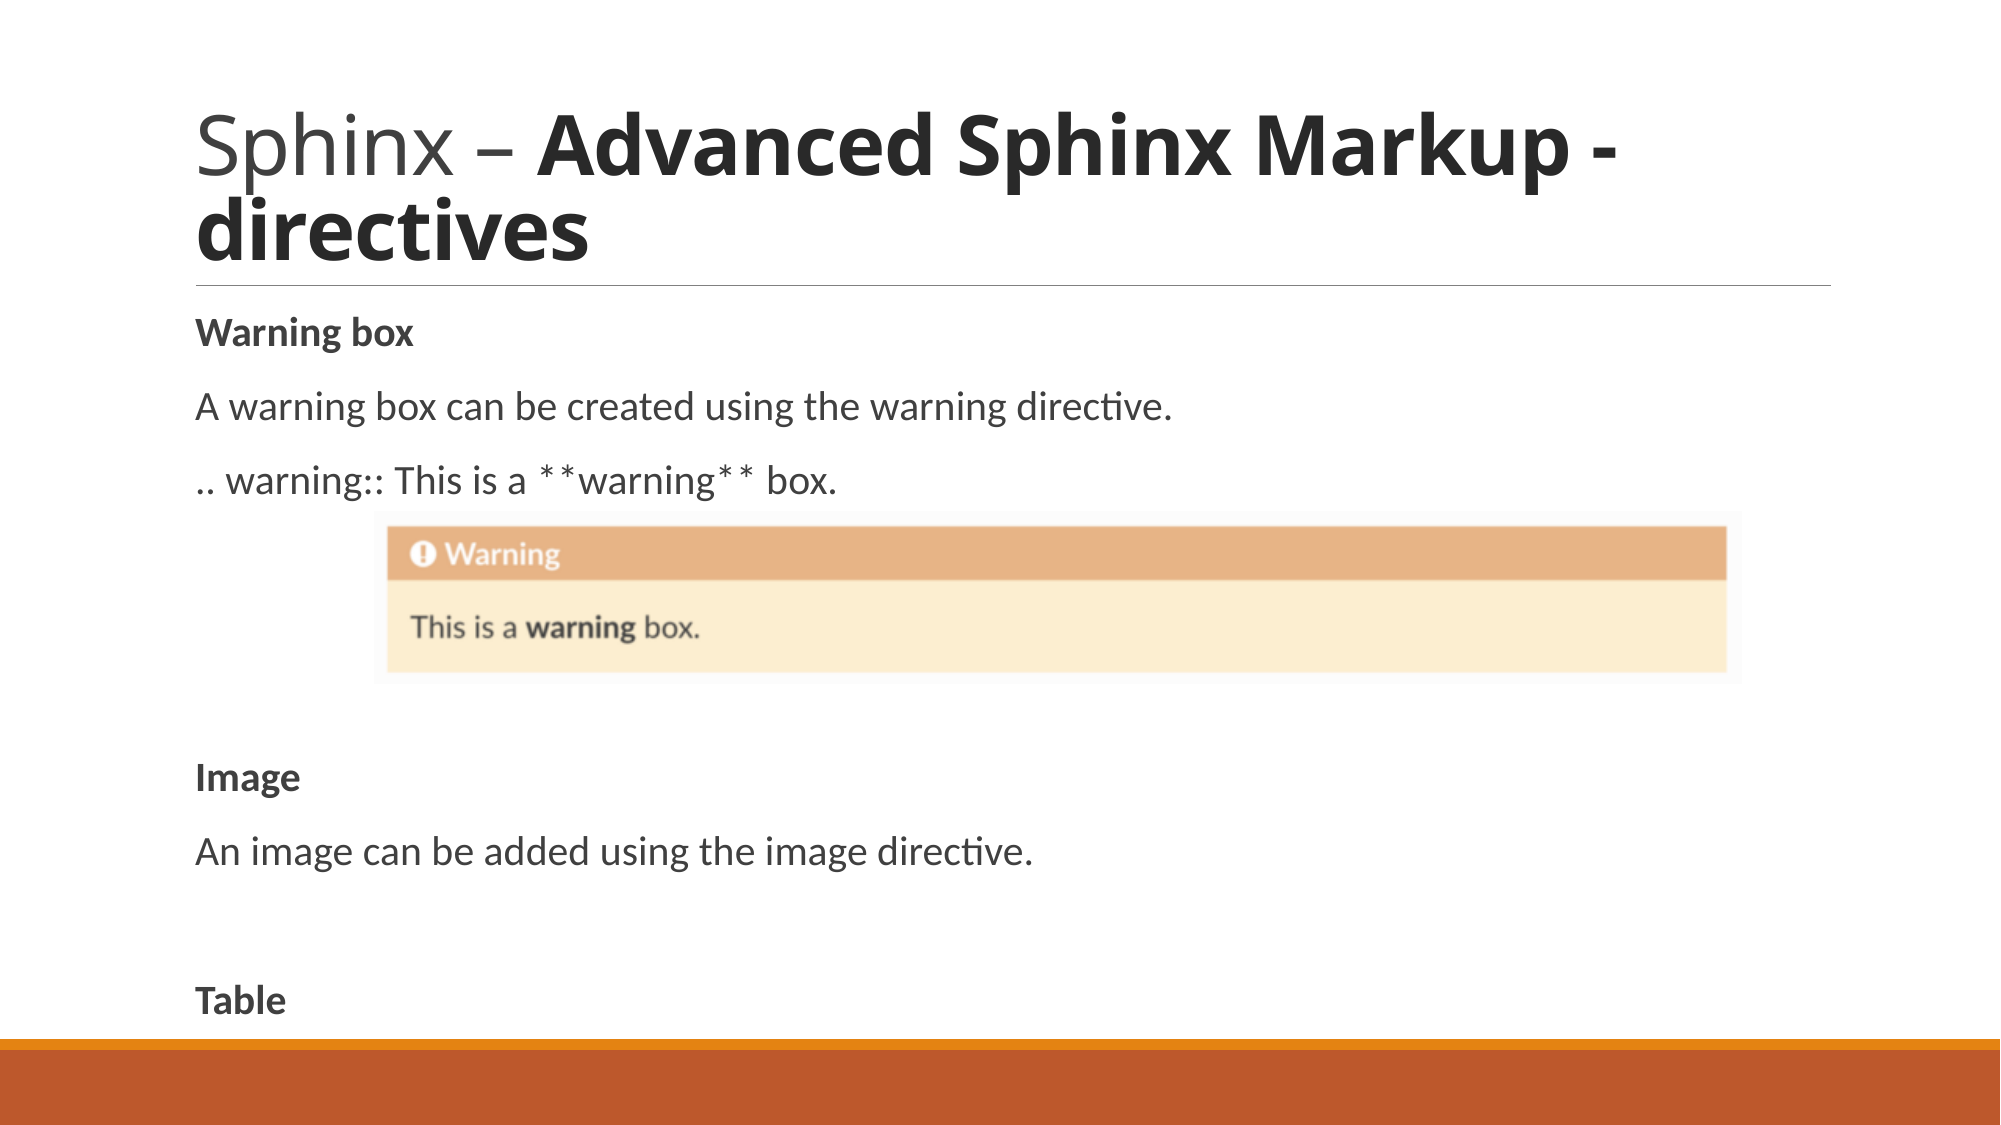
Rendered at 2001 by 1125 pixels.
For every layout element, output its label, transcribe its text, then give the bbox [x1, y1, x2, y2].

picture [374, 510, 1743, 684]
title Sphinx – Advanced Sphinx Markup - directives [180, 47, 1830, 285]
list Warning box A warning box can be created using the warning directive. .. warning:: This is a **warning** box. Image An image can be added using the image directive. Table [180, 302, 1830, 1035]
